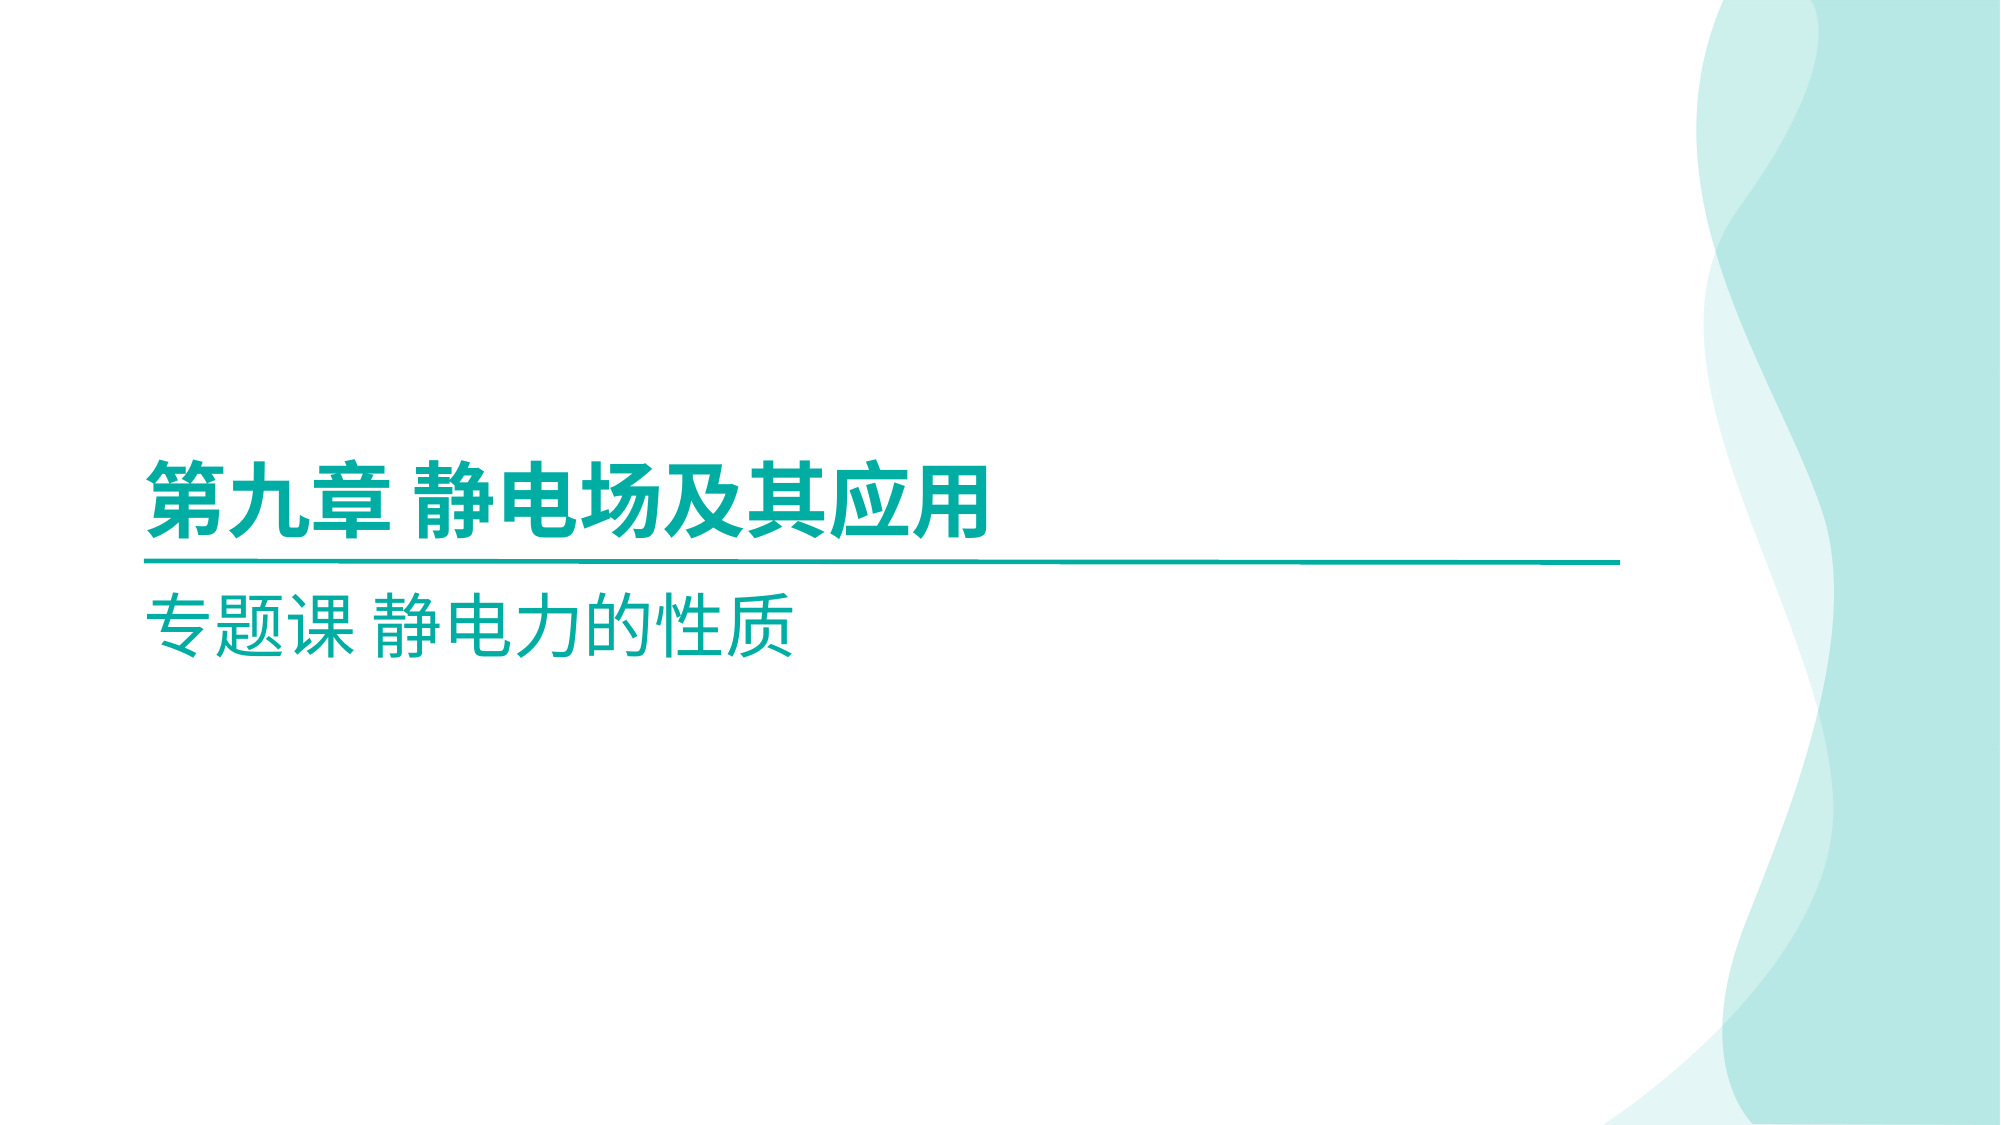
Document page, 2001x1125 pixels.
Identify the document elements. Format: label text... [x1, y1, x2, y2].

text_box 专题课 静电力的性质 [143, 572, 1875, 674]
picture [0, 0, 2000, 1125]
text_box 第九章 静电场及其应用 [143, 436, 1875, 555]
